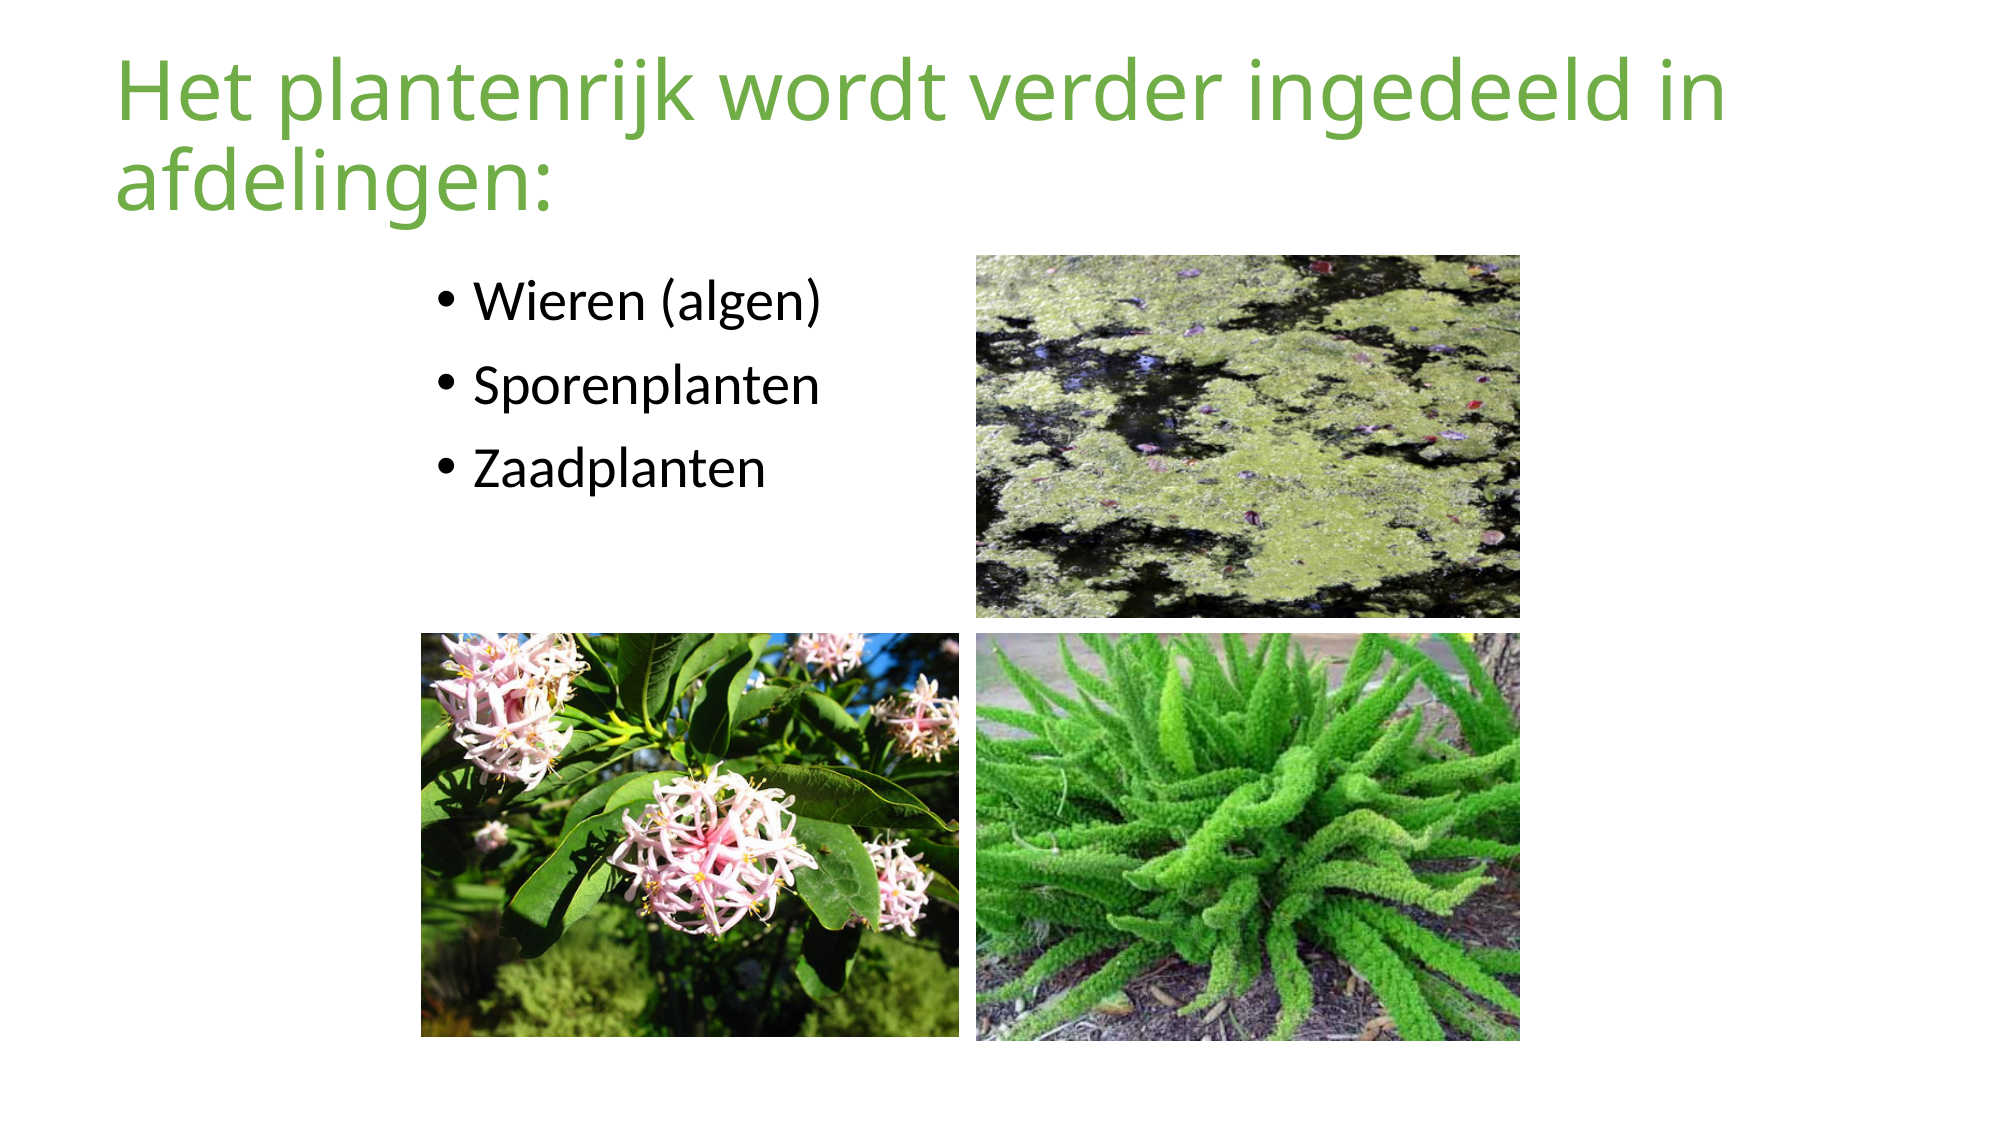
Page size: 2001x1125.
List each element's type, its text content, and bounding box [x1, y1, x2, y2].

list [976, 633, 1520, 1041]
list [421, 633, 959, 1037]
picture [976, 255, 1520, 618]
list Wieren (algen) Sporenplanten Zaadplanten [421, 262, 988, 1005]
title Het plantenrijk wordt verder ingedeeld in afdelingen: [99, 45, 1900, 233]
